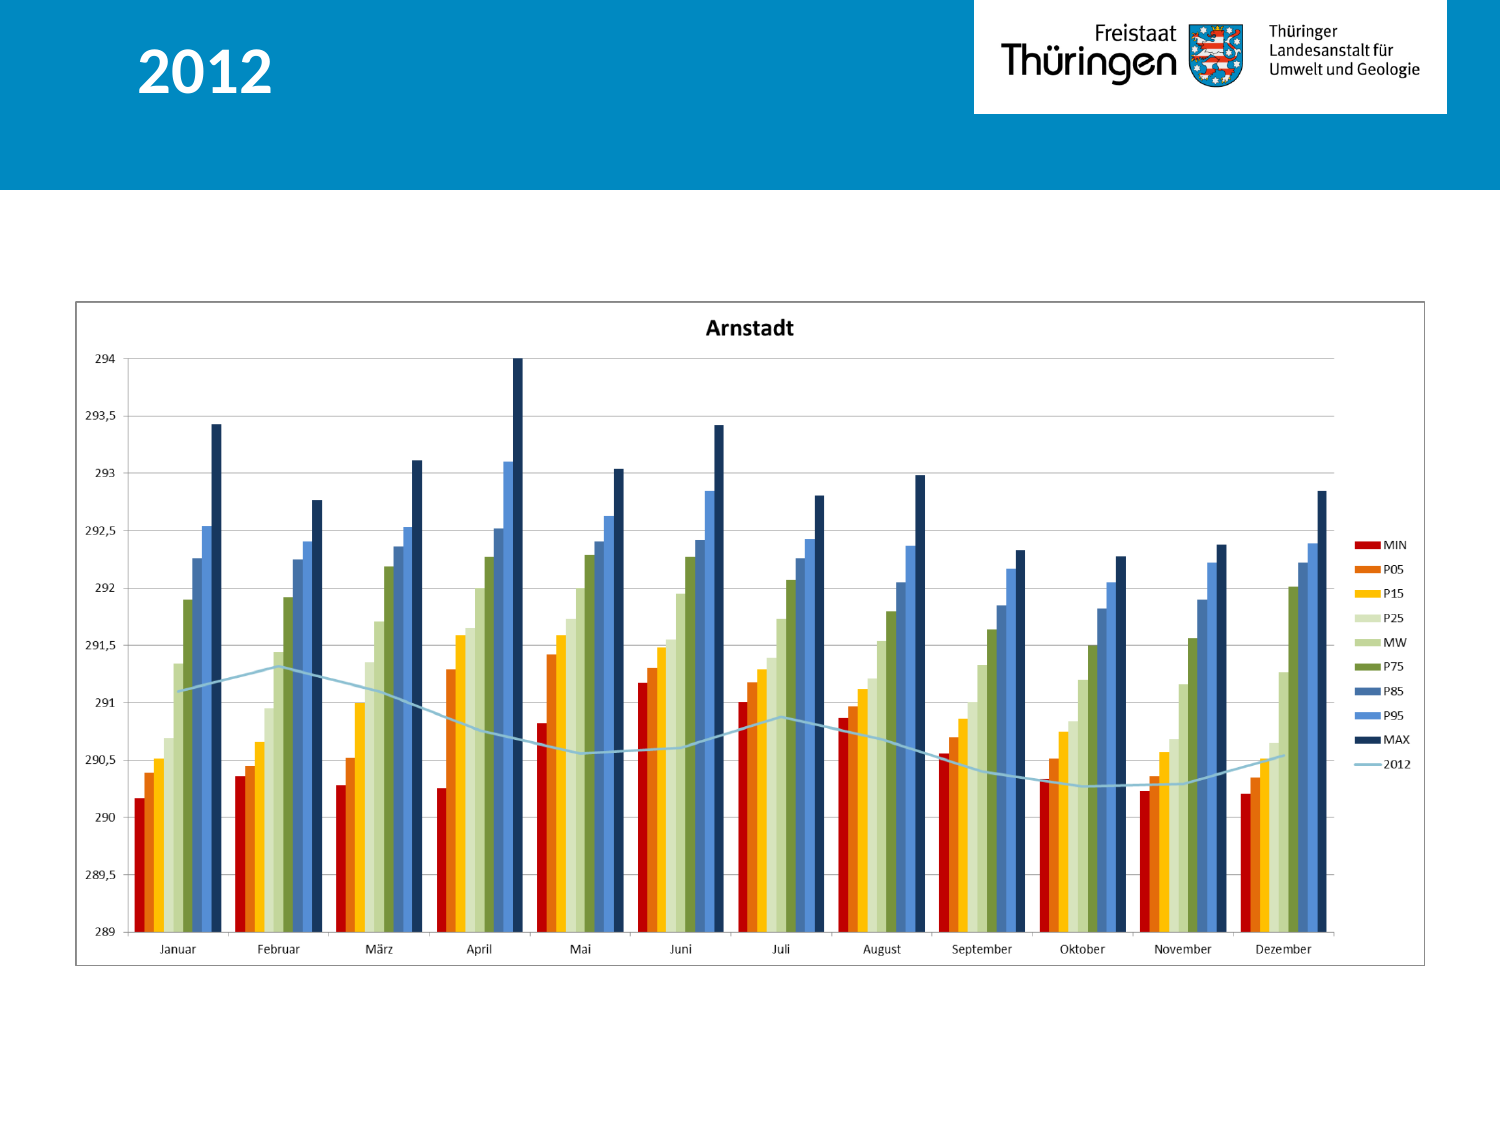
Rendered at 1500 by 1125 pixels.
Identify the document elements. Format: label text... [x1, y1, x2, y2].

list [74, 301, 1426, 966]
picture [975, 0, 1446, 113]
text_box 2012 [64, 19, 845, 114]
